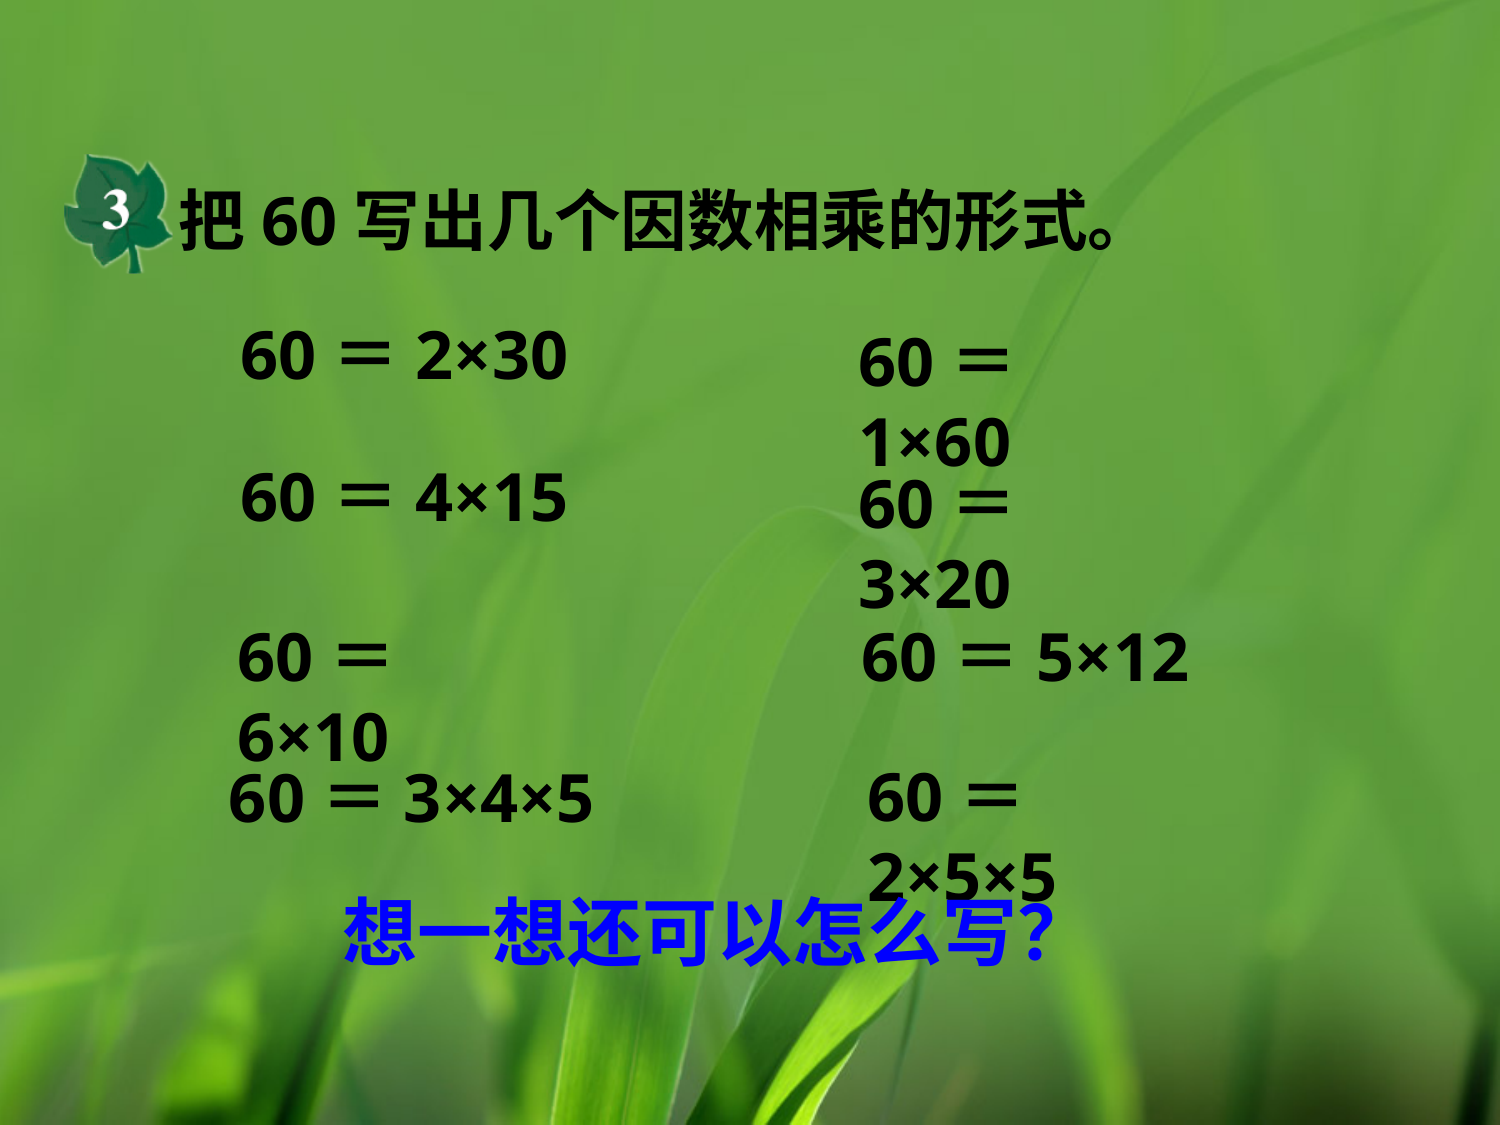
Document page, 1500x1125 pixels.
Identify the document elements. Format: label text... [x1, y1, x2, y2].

picture [0, 0, 1500, 1125]
text_box 60＝3×4×5 [163, 748, 692, 844]
text_box 60＝6×10 [222, 607, 551, 782]
text_box 把60写出几个因数相乘的形式。 [180, 171, 1196, 267]
text_box 60＝2×30 [175, 305, 633, 400]
text_box 想一想还可以怎么写？ [328, 878, 1207, 984]
text_box 60＝2×5×5 [852, 747, 1243, 923]
text_box 60＝1×60 [843, 312, 1172, 454]
text_box 60＝4×15 [175, 447, 633, 543]
text_box 60＝3×20 [843, 454, 1172, 630]
text_box 60＝5×12 [796, 607, 1278, 703]
